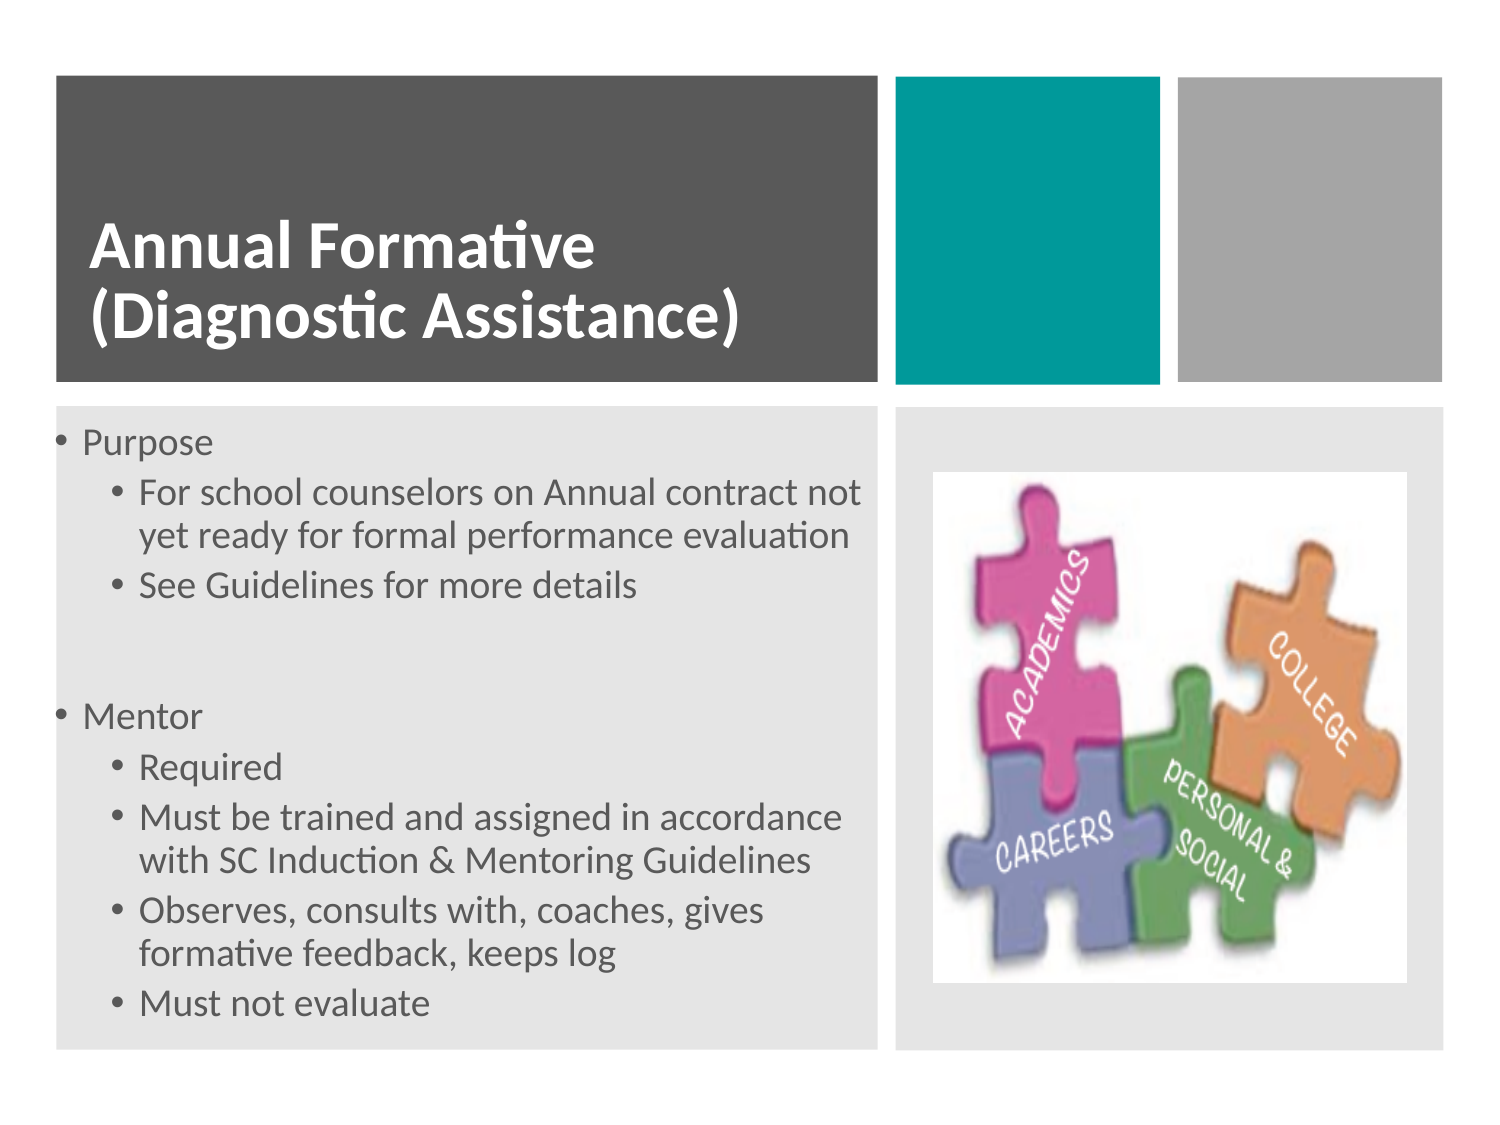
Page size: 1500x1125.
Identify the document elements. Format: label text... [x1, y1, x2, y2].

text_box [895, 406, 1445, 1052]
text_box [55, 75, 879, 383]
text_box [1177, 76, 1443, 383]
list Purpose For school counselors on Annual contract not yet ready for formal performance evaluation See Guidelines for more details Mentor Required Must be trained and assigned in accordance with SC Induction & Mentoring Guidelines Observes, consults with, coaches, gives formative feedback, keeps log Must not evaluate [54, 407, 875, 1125]
text_box [55, 405, 879, 1051]
text_box [895, 76, 1161, 386]
title Annual Formative (Diagnostic Assistance) [89, 119, 840, 354]
picture [932, 472, 1407, 983]
